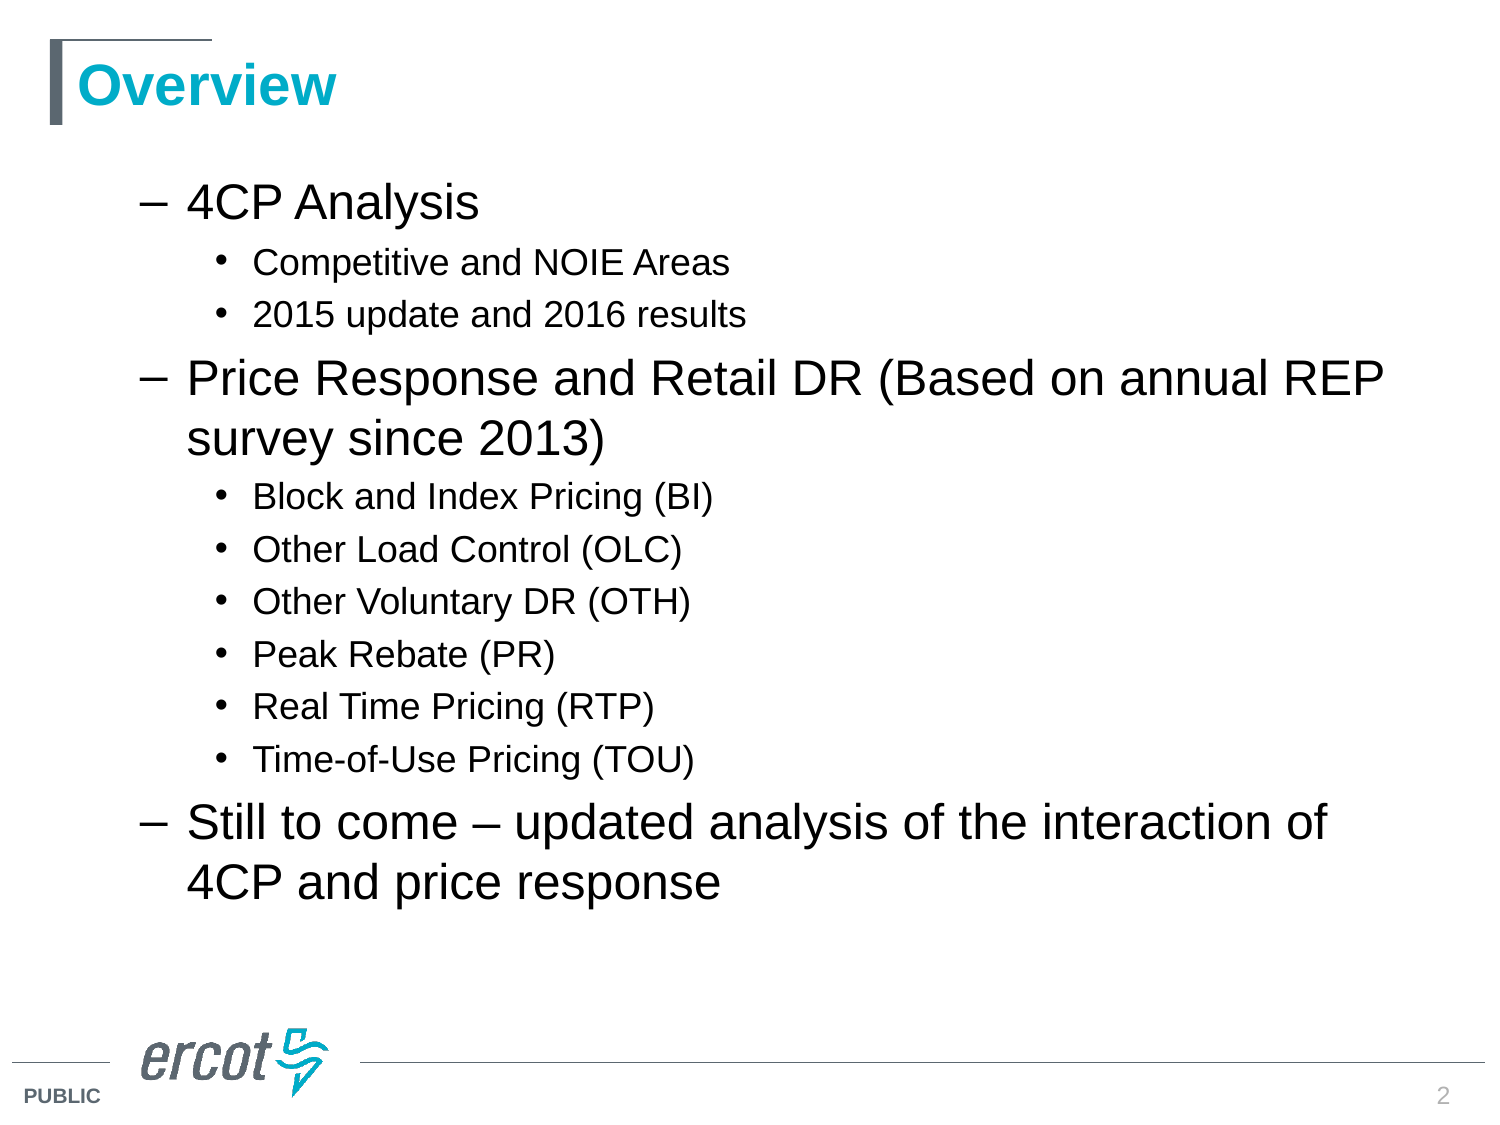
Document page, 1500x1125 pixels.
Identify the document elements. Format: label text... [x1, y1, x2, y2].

title Overview [62, 39, 1450, 125]
picture [137, 1024, 332, 1100]
list 4CP Analysis Competitive and NOIE Areas 2015 update and 2016 results Price Response and Retail DR (Based on annual REP survey since 2013) Block and Index Pricing (BI) Other Load Control (OLC) Other Voluntary DR (OTH) Peak Rebate (PR) Real Time Pricing (RTP) Time-of-Use Pricing (TOU) Still to come – updated analysis of the interaction of 4CP and price response [50, 162, 1450, 992]
slide_number 2 [1400, 1076, 1488, 1113]
